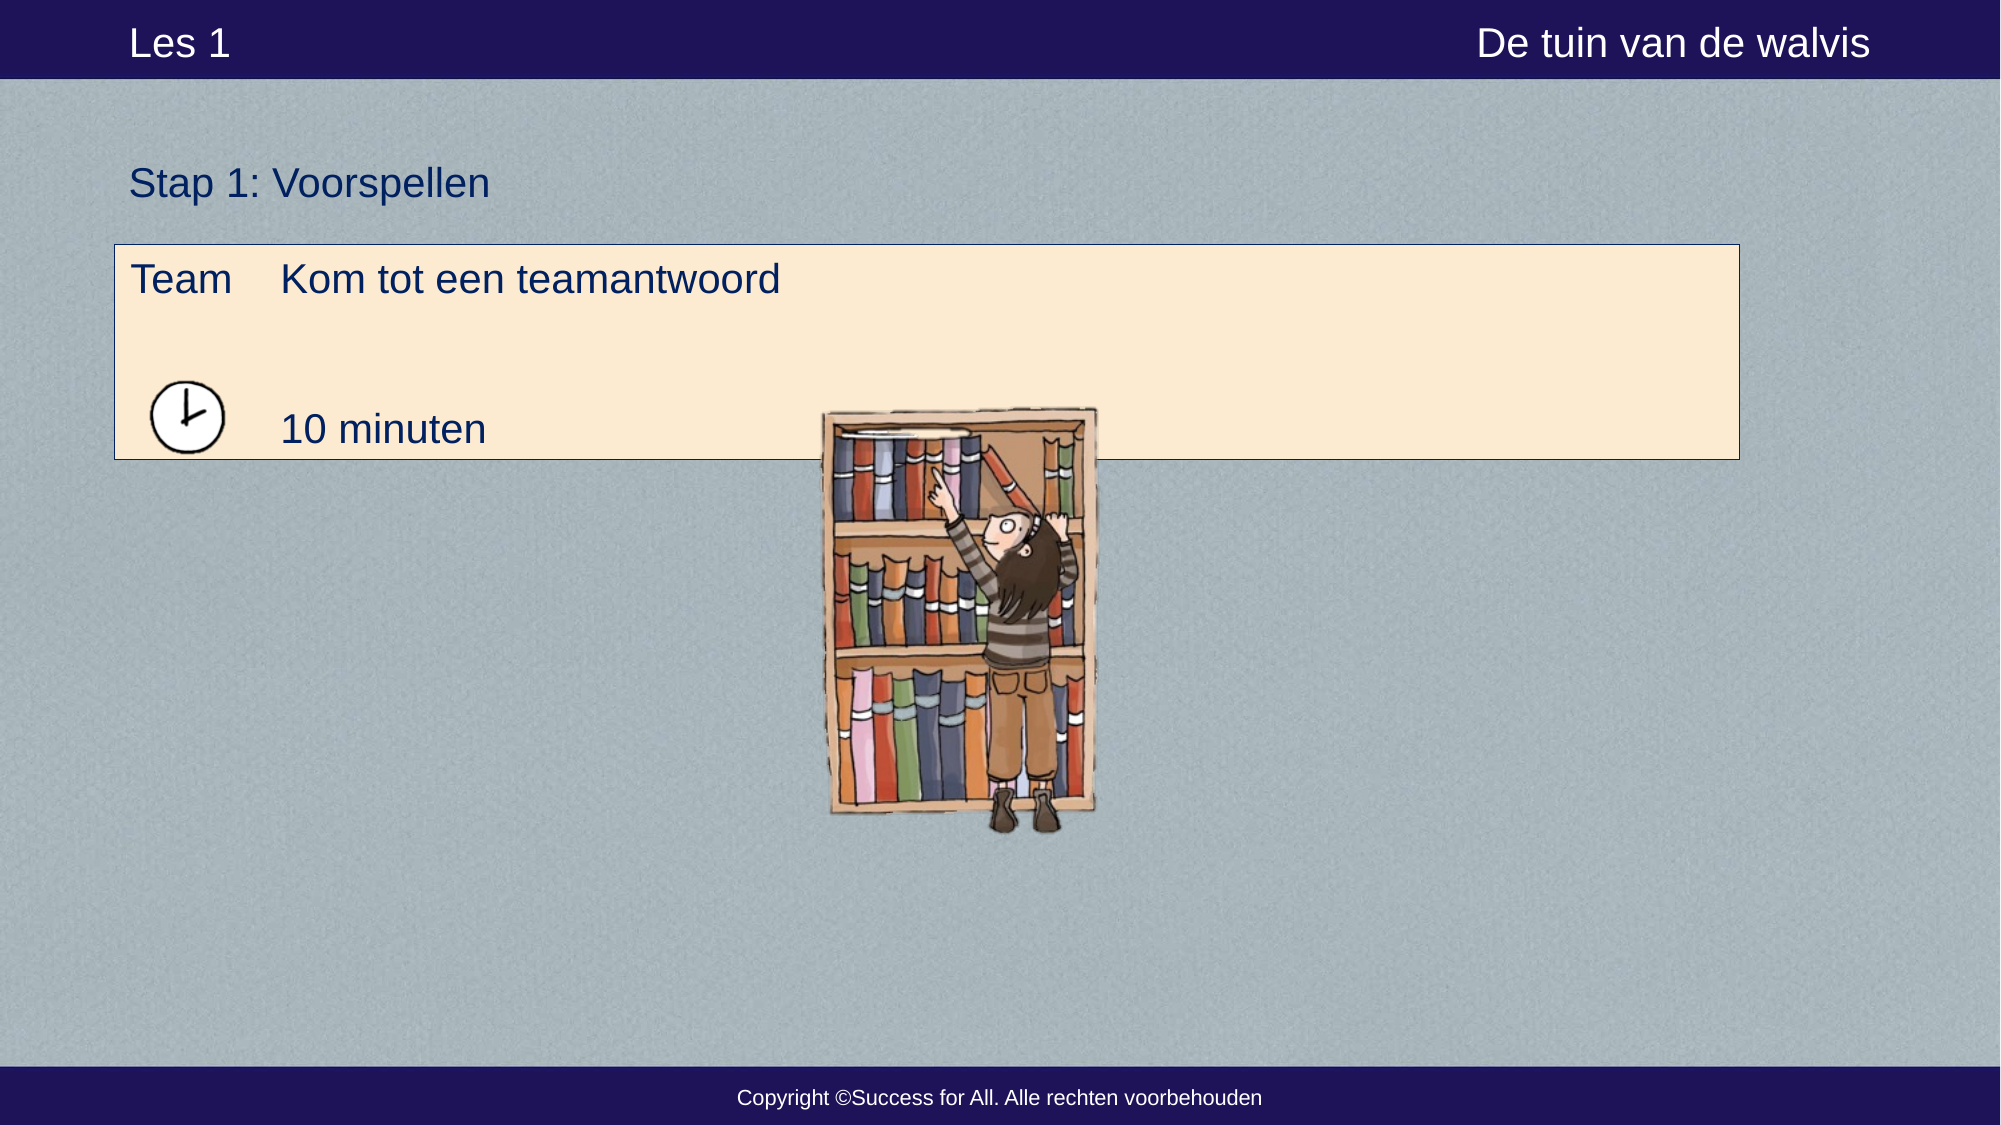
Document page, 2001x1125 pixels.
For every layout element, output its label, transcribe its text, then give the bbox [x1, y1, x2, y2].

text_box Team Kom tot een teamantwoord 10 minuten [114, 244, 1740, 460]
picture [0, 0, 2001, 1125]
text_box Les 1 [114, 8, 354, 73]
text_box Copyright ©Success for All. Alle rechten voorbehouden [0, 1076, 2000, 1125]
text_box De tuin van de walvis [999, 8, 1886, 73]
text_box Stap 1: Voorspellen [113, 148, 1635, 214]
